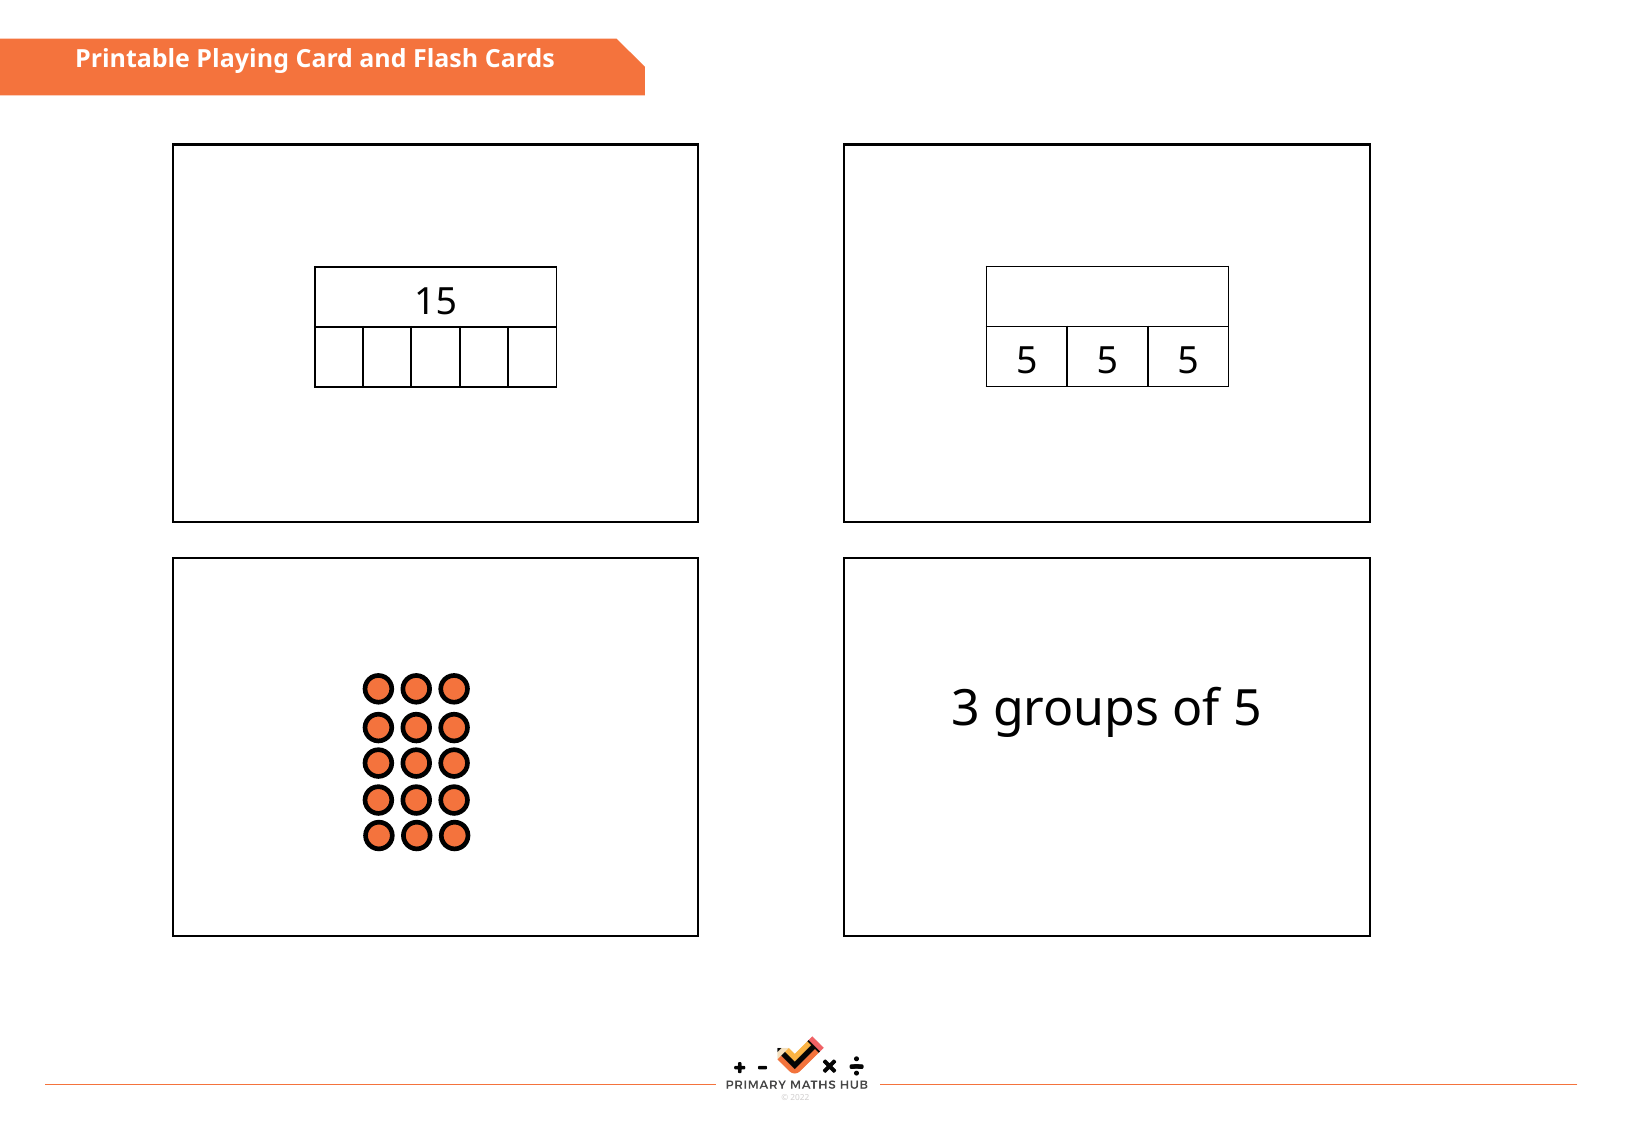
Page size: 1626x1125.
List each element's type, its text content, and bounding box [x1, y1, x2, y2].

text_box [440, 821, 470, 850]
text_box [401, 748, 431, 778]
text_box [843, 557, 1371, 937]
table_cell 5 [1149, 327, 1228, 386]
text_box [363, 713, 393, 743]
text_box [439, 748, 469, 778]
table_header 15 [316, 268, 556, 326]
text_box [363, 674, 393, 704]
text_box [172, 557, 699, 937]
table_cell [364, 328, 410, 386]
text_box Printable Playing Card and Flash Cards [0, 37, 646, 97]
text_box [439, 713, 469, 743]
text_box [439, 674, 469, 704]
table_cell 5 [987, 327, 1066, 386]
text_box [364, 821, 394, 850]
text_box [363, 748, 393, 778]
text_box [401, 674, 431, 704]
table_cell 5 [1068, 327, 1147, 386]
text_box [401, 713, 431, 743]
table_cell [316, 328, 362, 386]
text_box [363, 785, 393, 815]
text_box 3 groups of 5 [844, 668, 1370, 743]
table_header [987, 267, 1228, 326]
table_cell [509, 328, 556, 386]
text_box [402, 821, 432, 850]
picture [722, 1034, 872, 1094]
text_box [843, 143, 1371, 523]
text_box [172, 143, 699, 523]
table_cell [412, 328, 459, 386]
text_box [401, 785, 431, 815]
text_box [439, 785, 469, 815]
text_box © 2022 [720, 1084, 870, 1110]
table_cell [461, 328, 507, 386]
